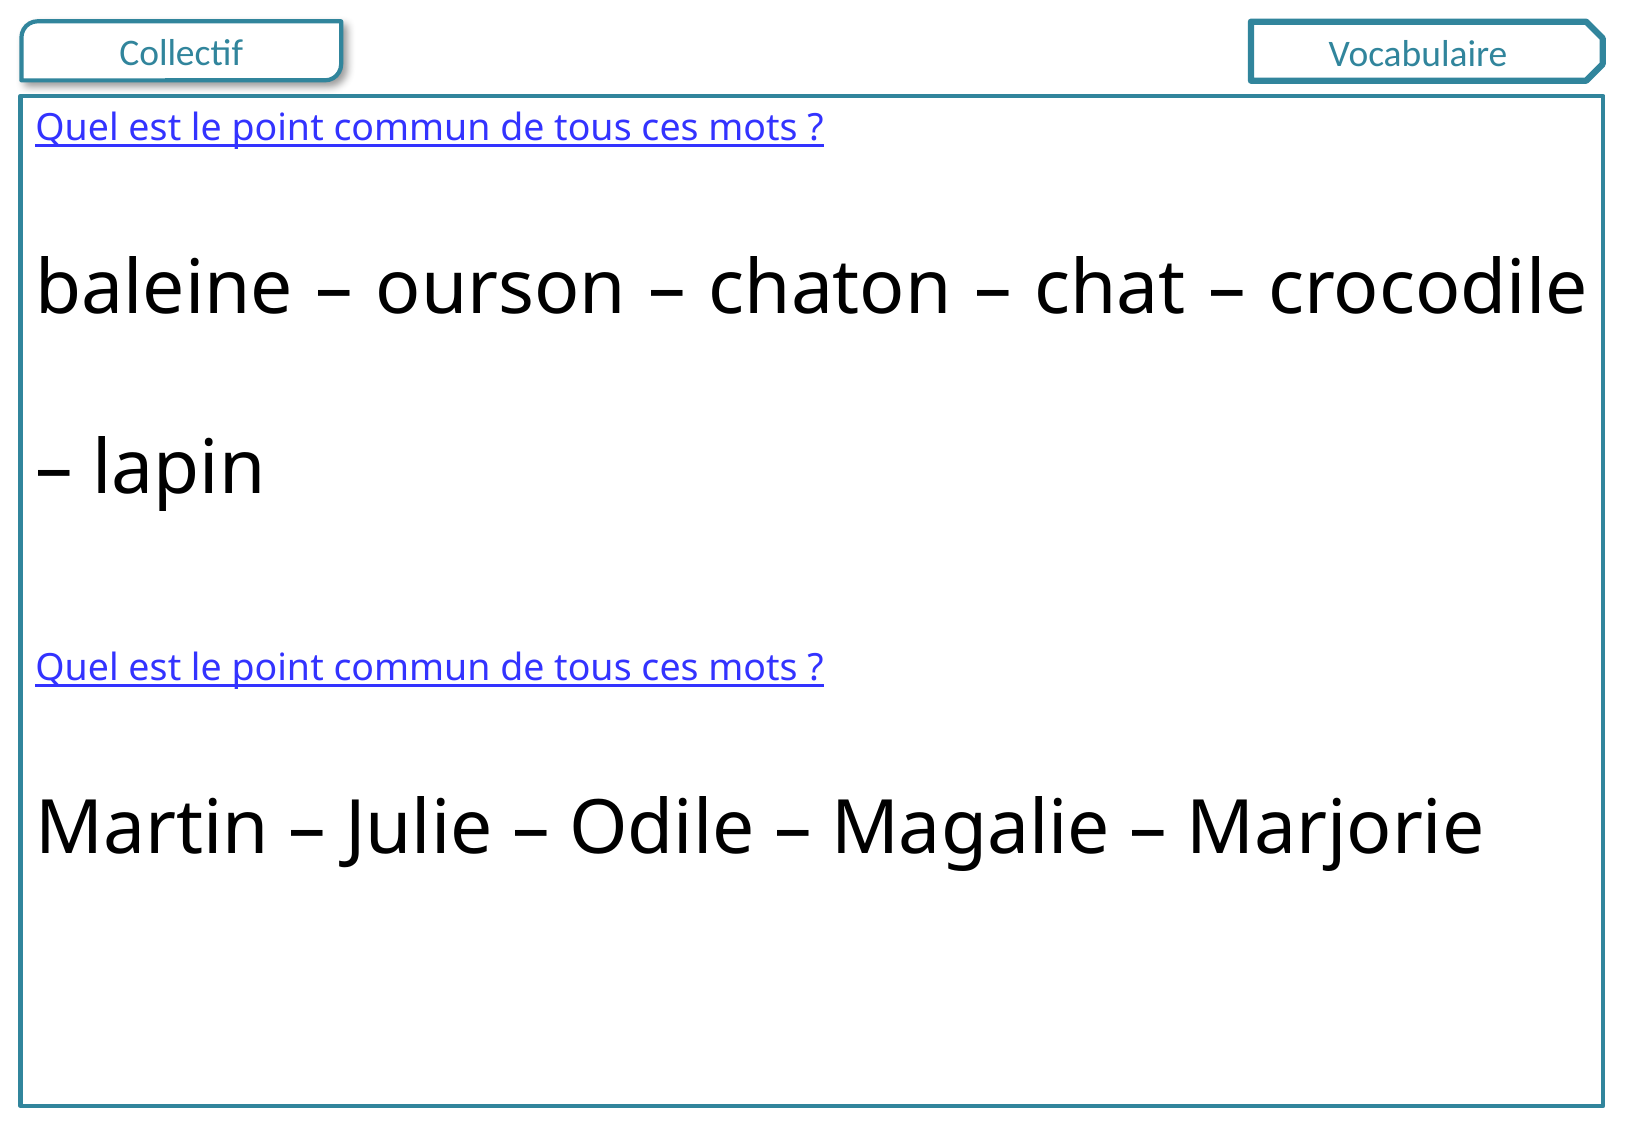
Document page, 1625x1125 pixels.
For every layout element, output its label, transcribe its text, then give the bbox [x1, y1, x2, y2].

list Quel est le point commun de tous ces mots ? baleine – ourson – chaton – chat – crocodile – lapin Quel est le point commun de tous ces mots ? Martin – Julie – Odile – Magalie – Marjorie [18, 94, 1605, 1108]
list Vocabulaire [1251, 21, 1585, 81]
